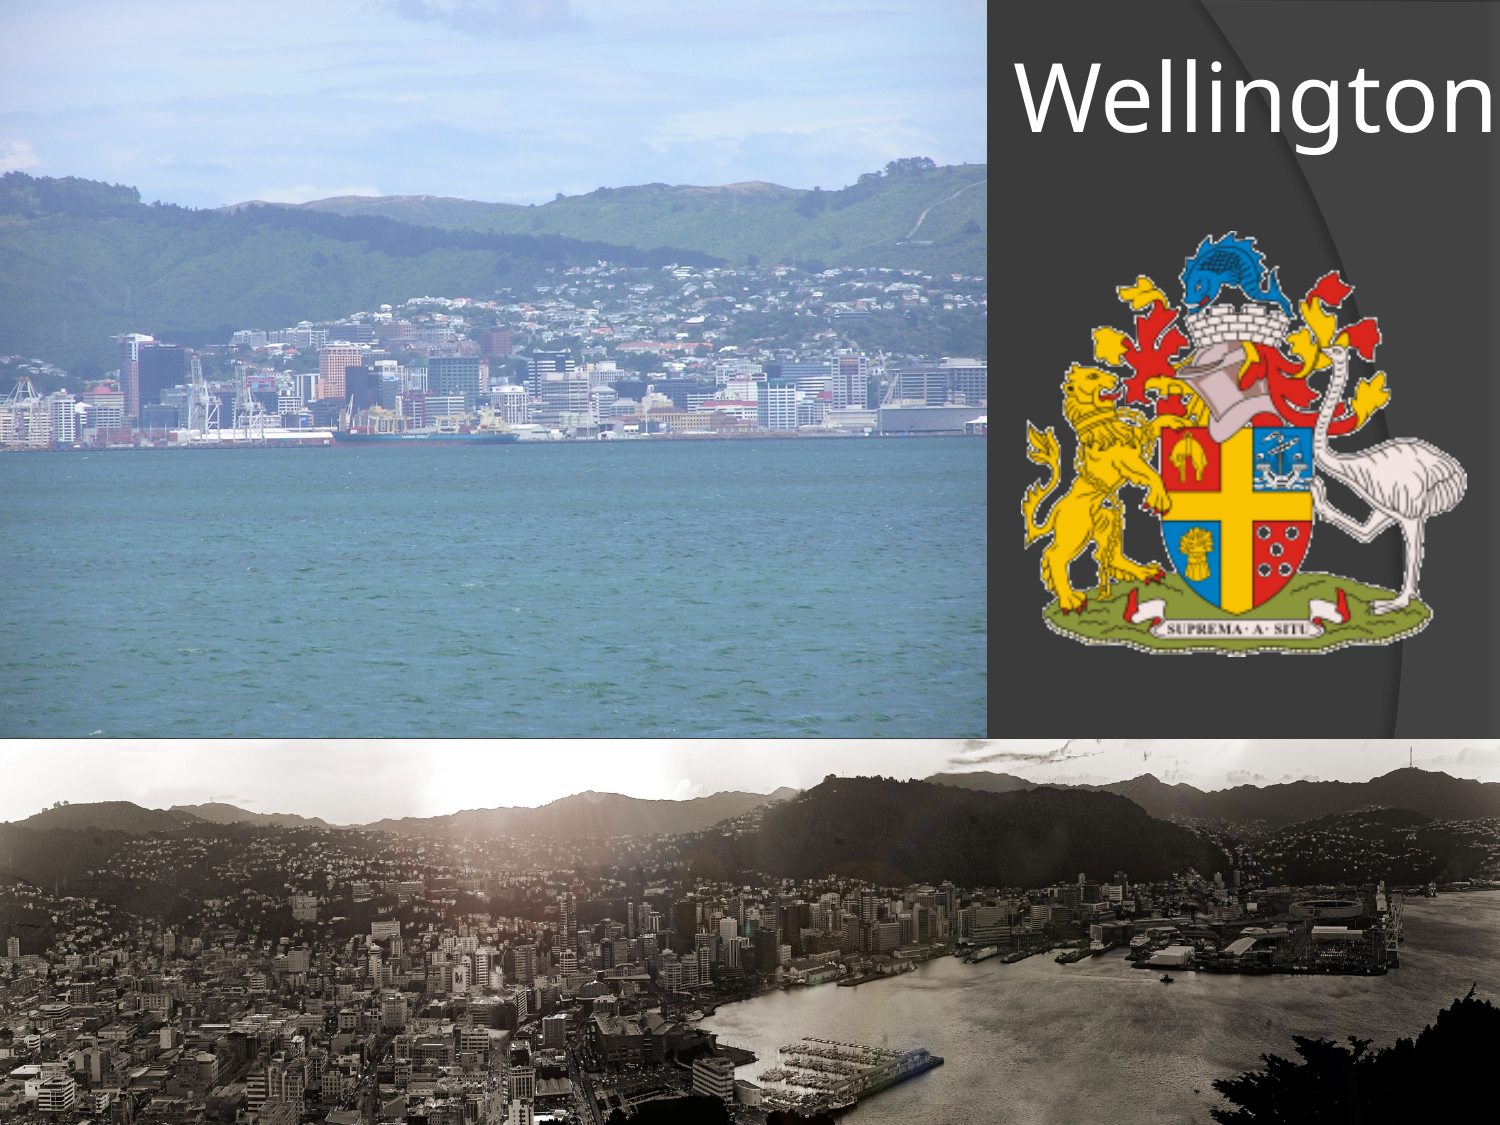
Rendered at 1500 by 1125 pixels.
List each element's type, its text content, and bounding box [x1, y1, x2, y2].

picture [1021, 231, 1468, 658]
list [0, 0, 987, 731]
picture [0, 739, 1500, 1125]
title Wellington [997, 0, 1500, 188]
